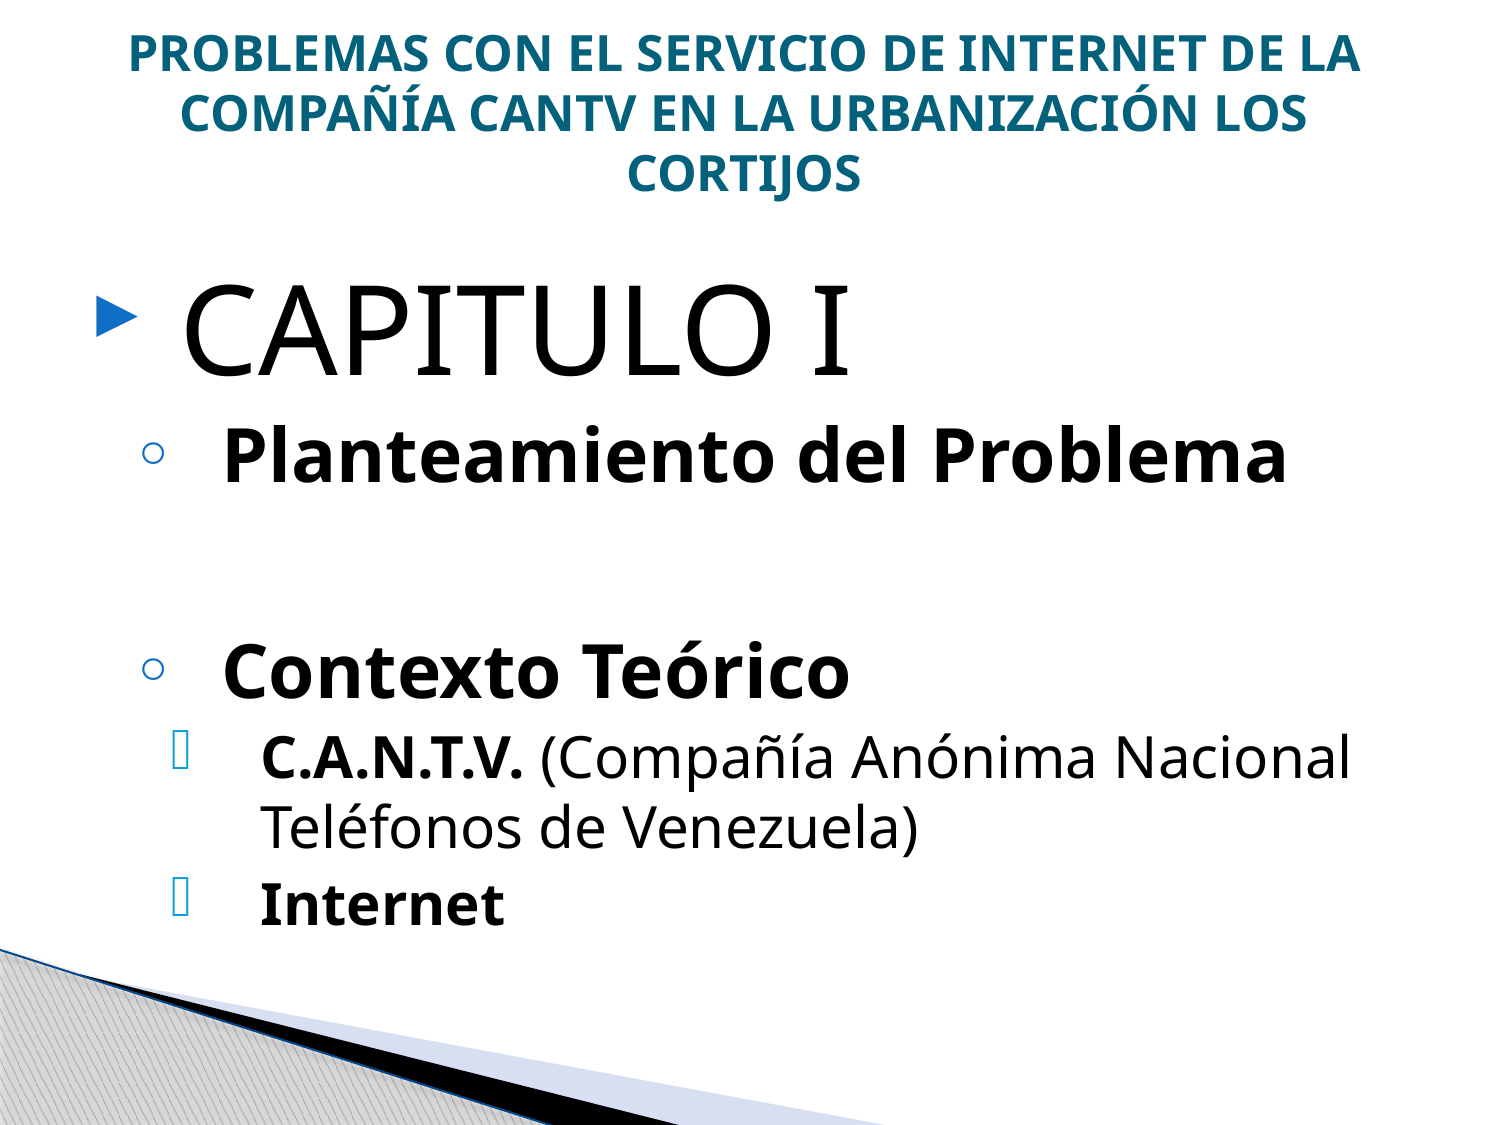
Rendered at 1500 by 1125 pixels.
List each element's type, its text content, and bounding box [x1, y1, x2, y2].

title PROBLEMAS CON EL SERVICIO DE INTERNET DE LA COMPAÑÍA CANTV EN LA URBANIZACIÓN LOS CORTIJOS [46, 46, 1442, 176]
list CAPITULO I Planteamiento del Problema Contexto Teórico C.A.N.T.V. (Compañía Anónima Nacional Teléfonos de Venezuela) Internet [75, 243, 1425, 986]
